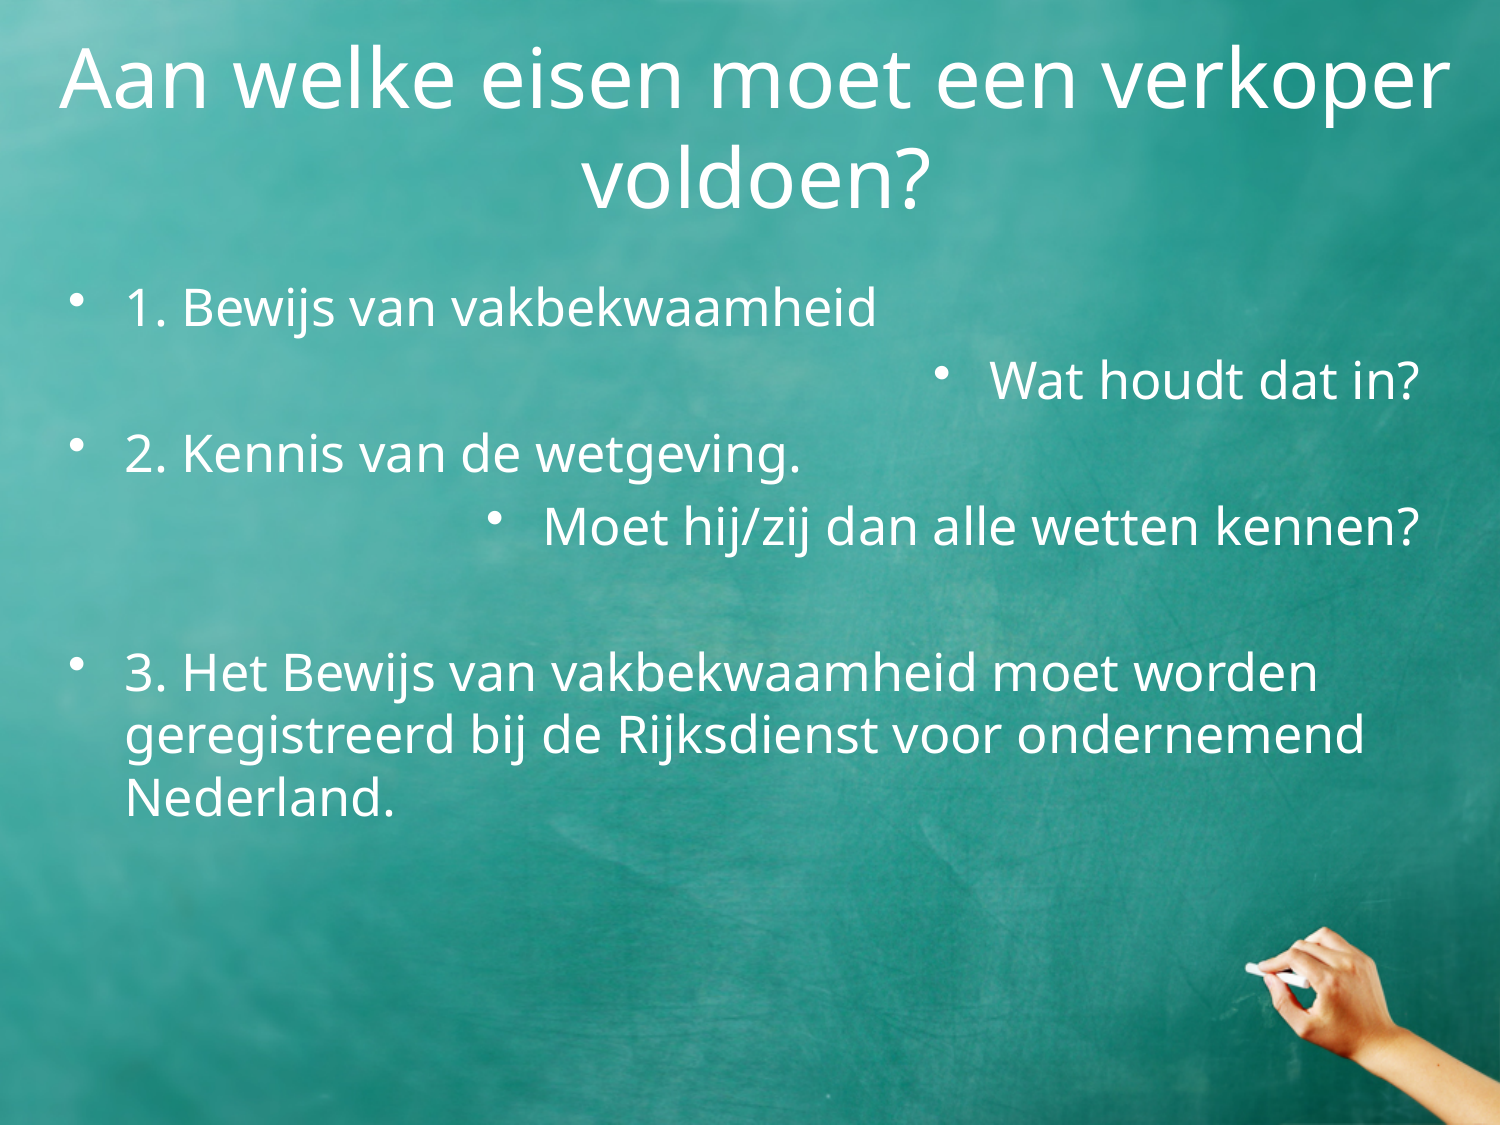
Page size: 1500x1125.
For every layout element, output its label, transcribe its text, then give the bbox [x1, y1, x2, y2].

title Aan welke eisen moet een verkoper voldoen? [41, 66, 1473, 184]
picture [0, 0, 1500, 1125]
list 1. Bewijs van vakbekwaamheid Wat houdt dat in? 2. Kennis van de wetgeving. Moet hij/zij dan alle wetten kennen? 3. Het Bewijs van vakbekwaamheid moet worden geregistreerd bij de Rijksdienst voor ondernemend Nederland. [53, 267, 1436, 968]
